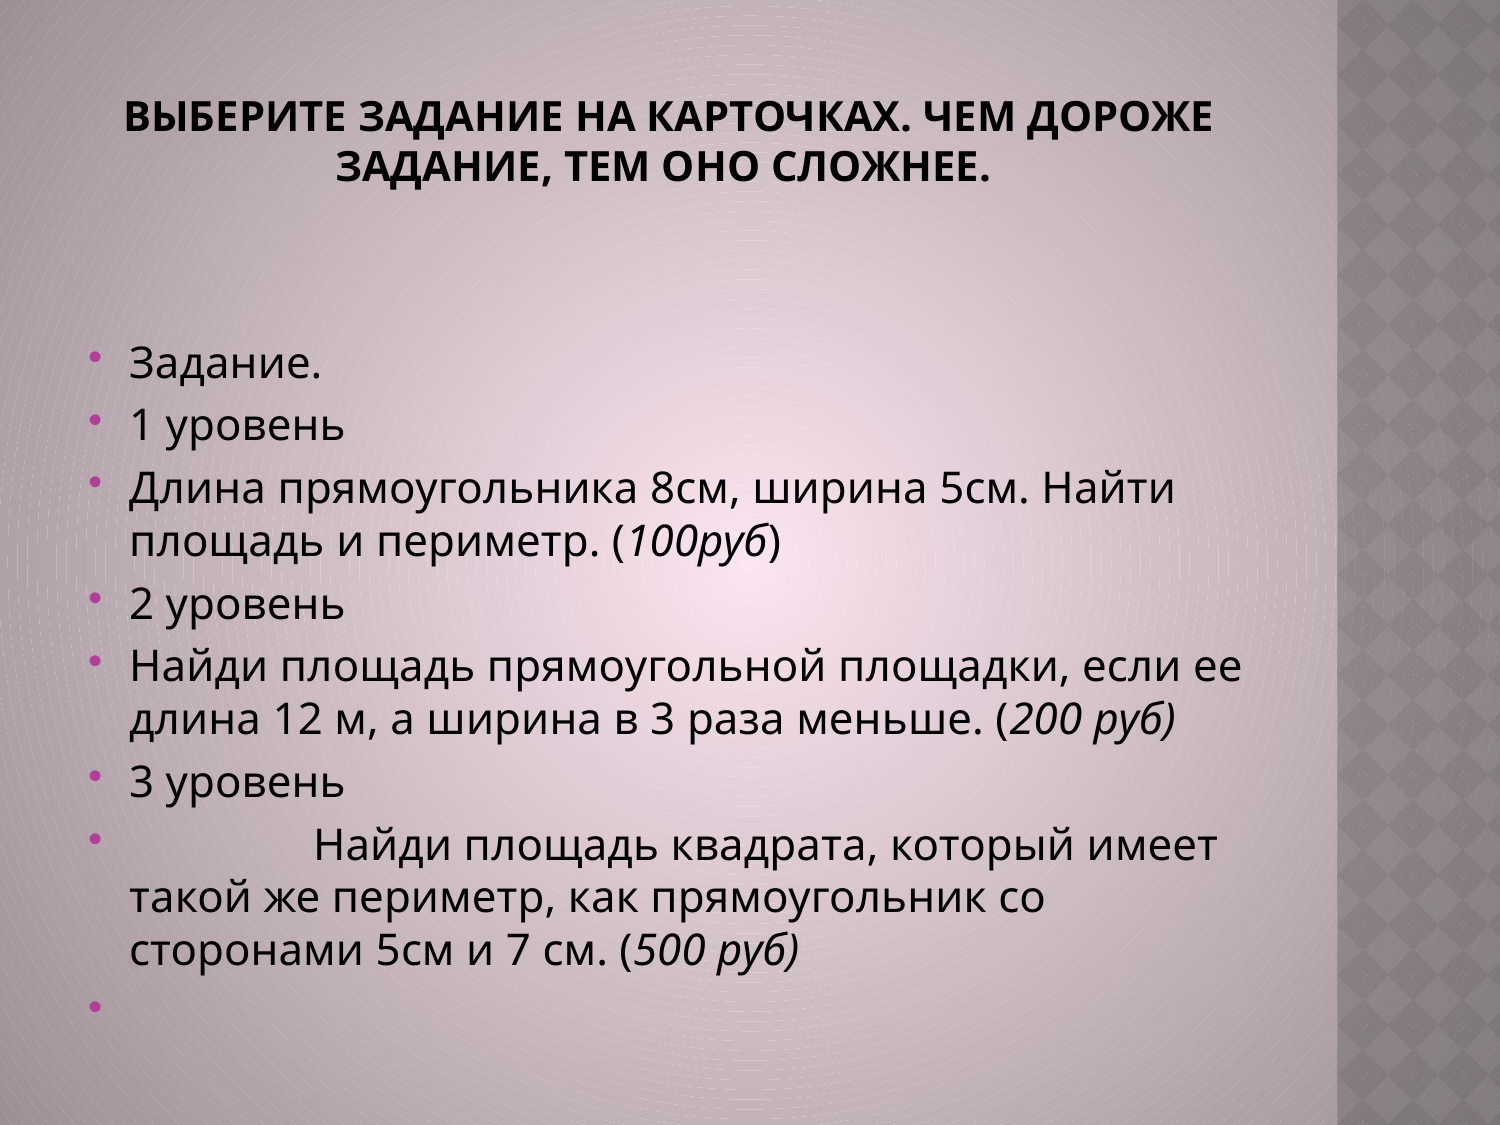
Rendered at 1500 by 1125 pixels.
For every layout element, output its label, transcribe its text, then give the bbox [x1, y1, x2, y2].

list Задание. 1 уровень Длина прямоугольника 8см, ширина 5см. Найти площадь и периметр. (100руб) 2 уровень Найди площадь прямоугольной площадки, если ее длина 12 м, а ширина в 3 раза меньше. (200 руб) 3 уровень Найди площадь квадрата, который имеет такой же периметр, как прямоугольник со сторонами 5см и 7 см. (500 руб) [75, 264, 1263, 1059]
title Выберите задание на карточках. Чем дороже задание, тем оно сложнее. [75, 52, 1263, 240]
